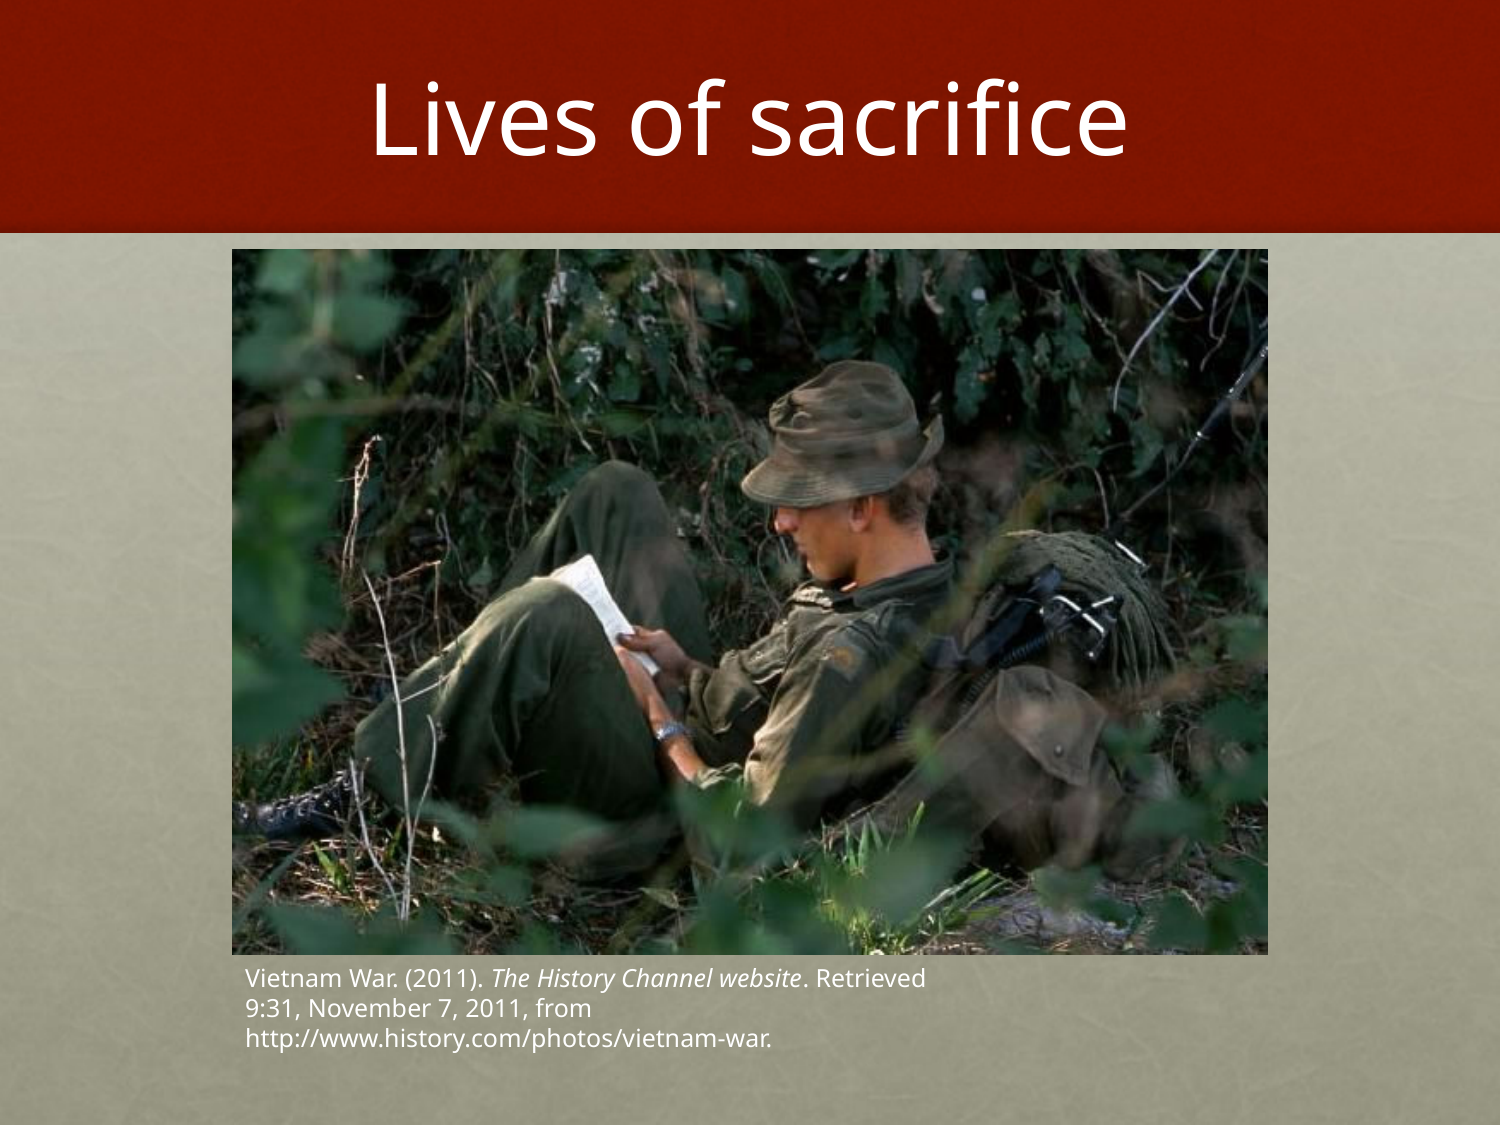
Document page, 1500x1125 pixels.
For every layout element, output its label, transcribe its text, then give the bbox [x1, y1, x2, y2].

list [127, 249, 1373, 956]
text_box Vietnam War. (2011). The History Channel website. Retrieved 9:31, November 7, 2011, from http://www.history.com/photos/vietnam-war. [230, 992, 981, 1060]
title Lives of sacrifice [127, 10, 1372, 221]
picture [0, 214, 1500, 1125]
